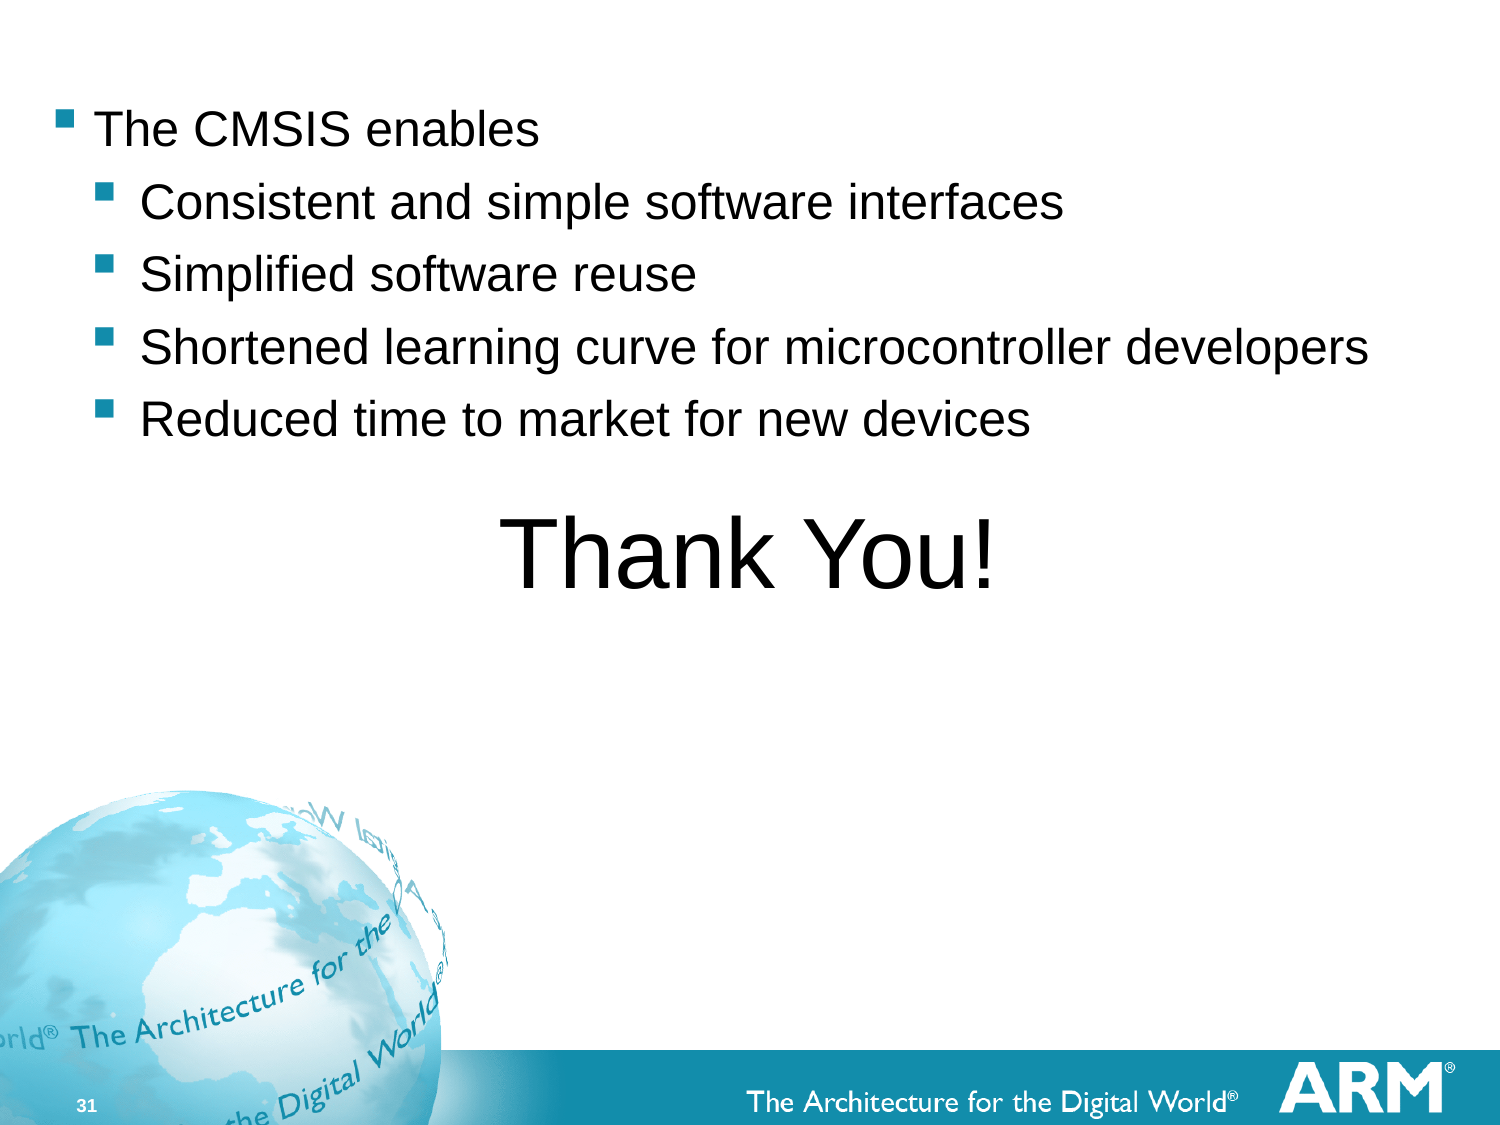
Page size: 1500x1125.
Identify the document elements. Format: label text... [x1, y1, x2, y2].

text_box The CMSIS enables Consistent and simple software interfaces Simplified software reuse Shortened learning curve for microcontroller developers Reduced time to market for new devices [35, 89, 1476, 988]
picture [0, 780, 1500, 1125]
